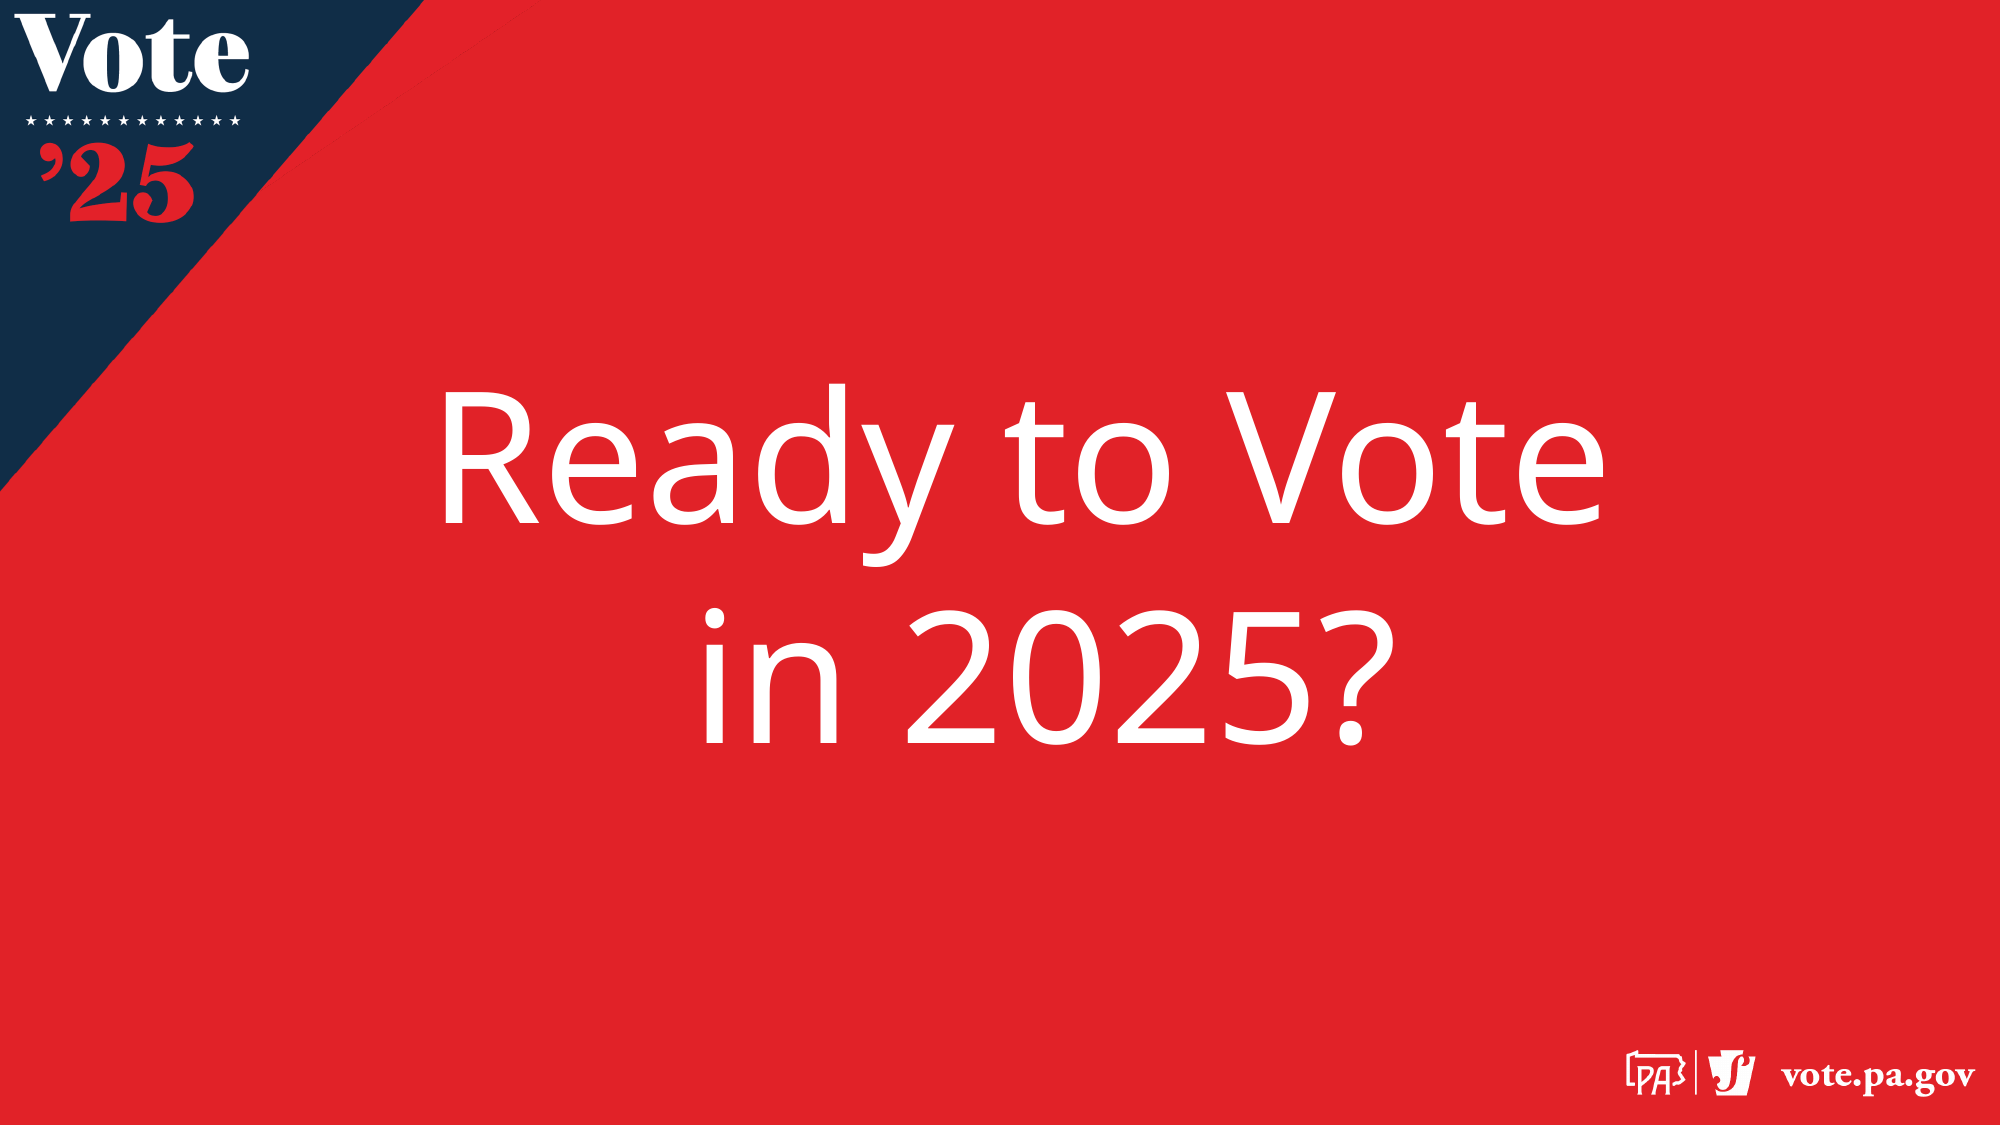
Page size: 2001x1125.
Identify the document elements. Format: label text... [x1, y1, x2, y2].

picture [0, 0, 602, 527]
picture [1541, 979, 2000, 1125]
text_box Ready to Vote in 2025? [413, 332, 1677, 788]
